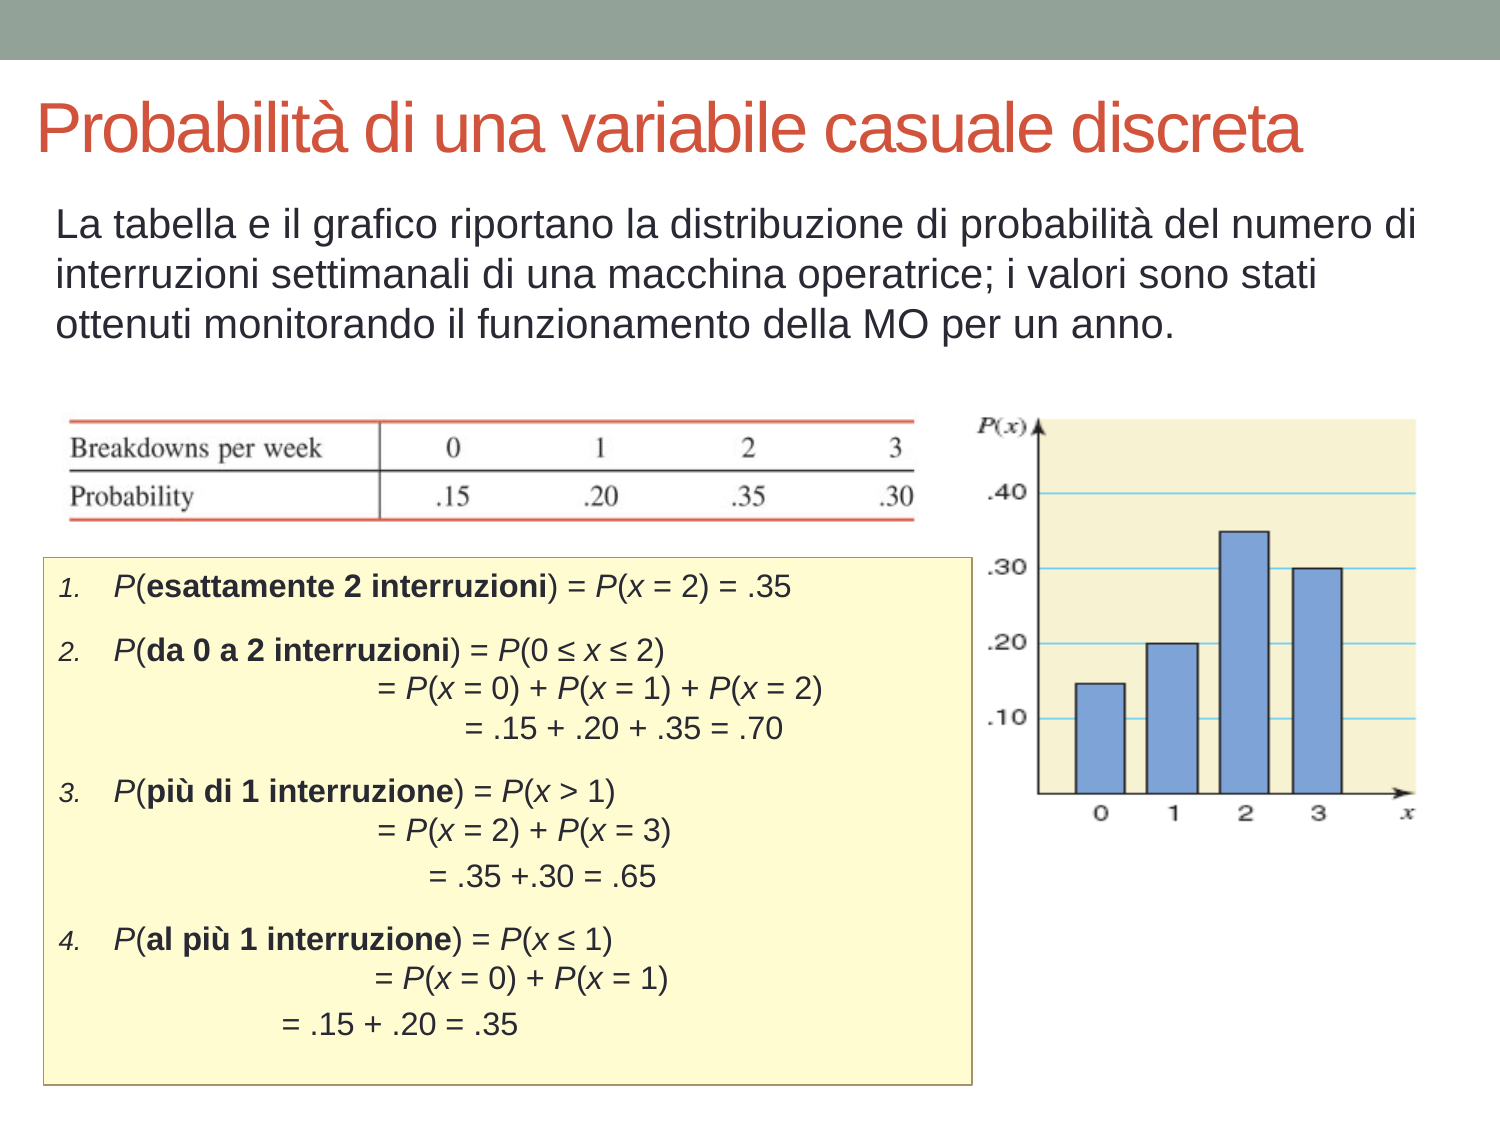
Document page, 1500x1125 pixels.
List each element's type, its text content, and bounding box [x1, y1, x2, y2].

picture [966, 401, 1430, 829]
title Probabilità di una variabile casuale discreta [20, 42, 1473, 206]
text_box P(esattamente 2 interruzioni) = P(x = 2) = .35 P(da 0 a 2 interruzioni) = P(0 ≤ x ≤ 2) = P(x = 0) + P(x = 1) + P(x = 2) = .15 + .20 + .35 = .70 P(più di 1 interruzione) = P(x > 1) = P(x = 2) + P(x = 3) = .35 +.30 = .65 P(al più 1 interruzione) = P(x ≤ 1) = P(x = 0) + P(x = 1) = .15 + .20 = .35 [43, 557, 973, 1086]
picture [61, 412, 919, 531]
list La tabella e il grafico riportano la distribuzione di probabilità del numero di interruzioni settimanali di una macchina operatrice; i valori sono stati ottenuti monitorando il funzionamento della MO per un anno. [40, 189, 1469, 377]
